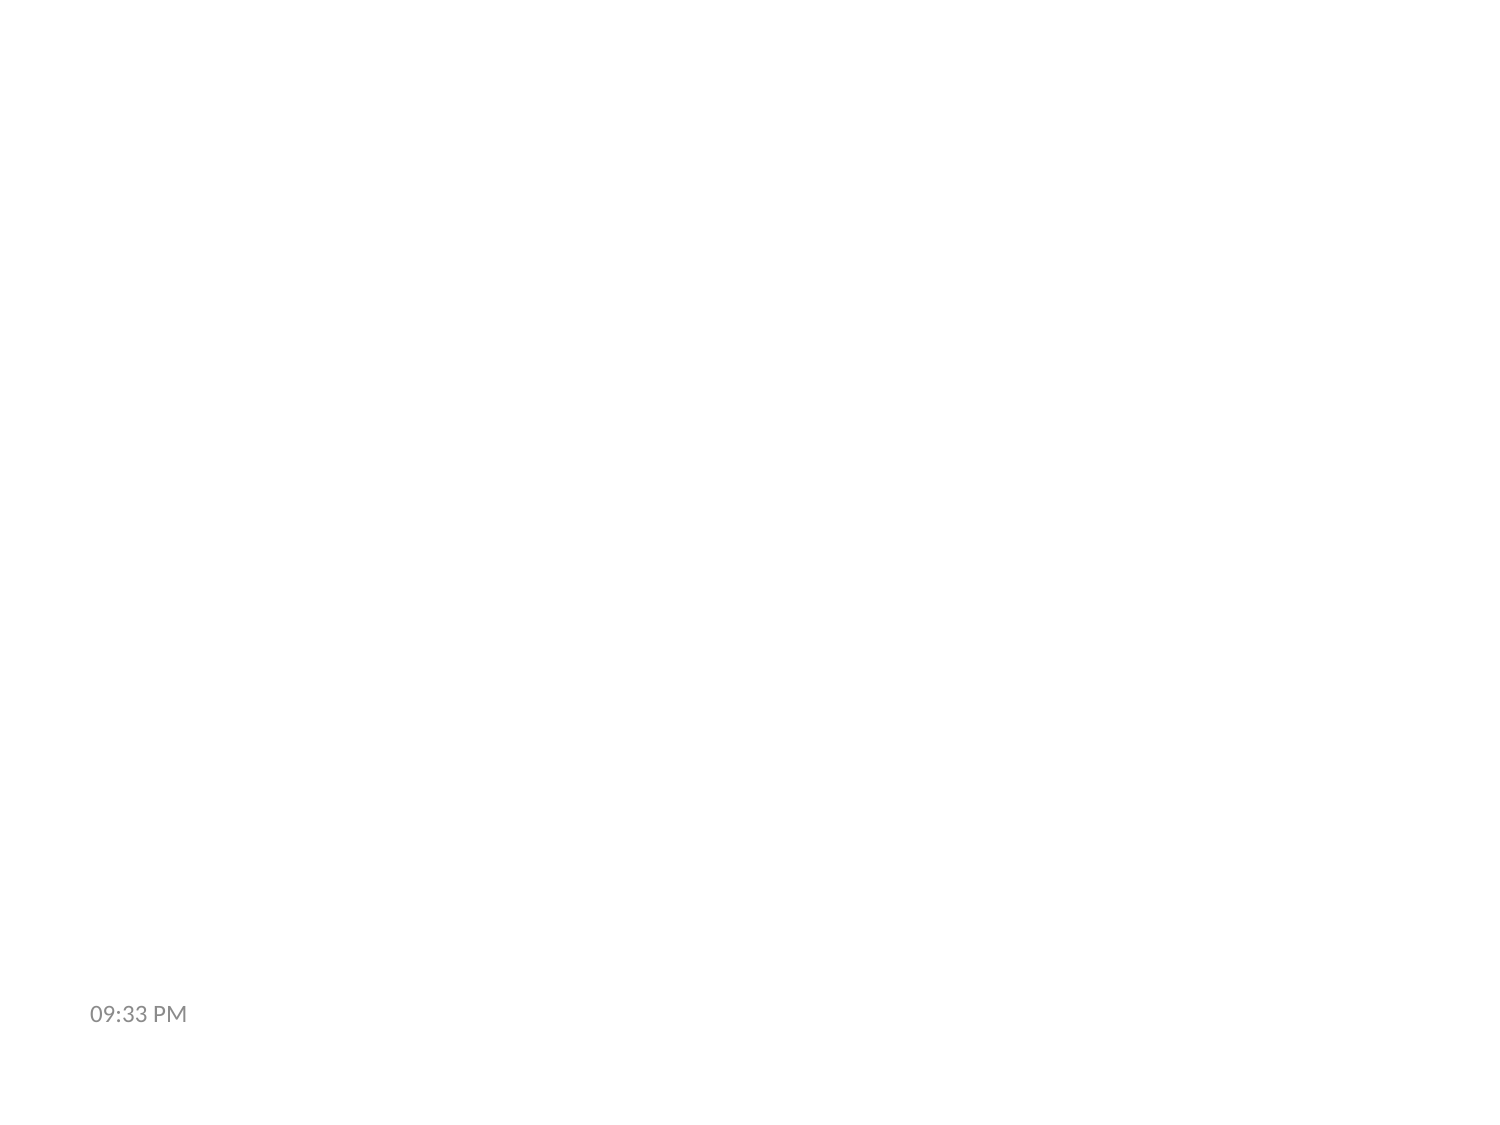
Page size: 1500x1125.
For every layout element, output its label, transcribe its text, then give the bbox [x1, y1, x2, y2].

text_box 3:35 PM [75, 982, 425, 1043]
